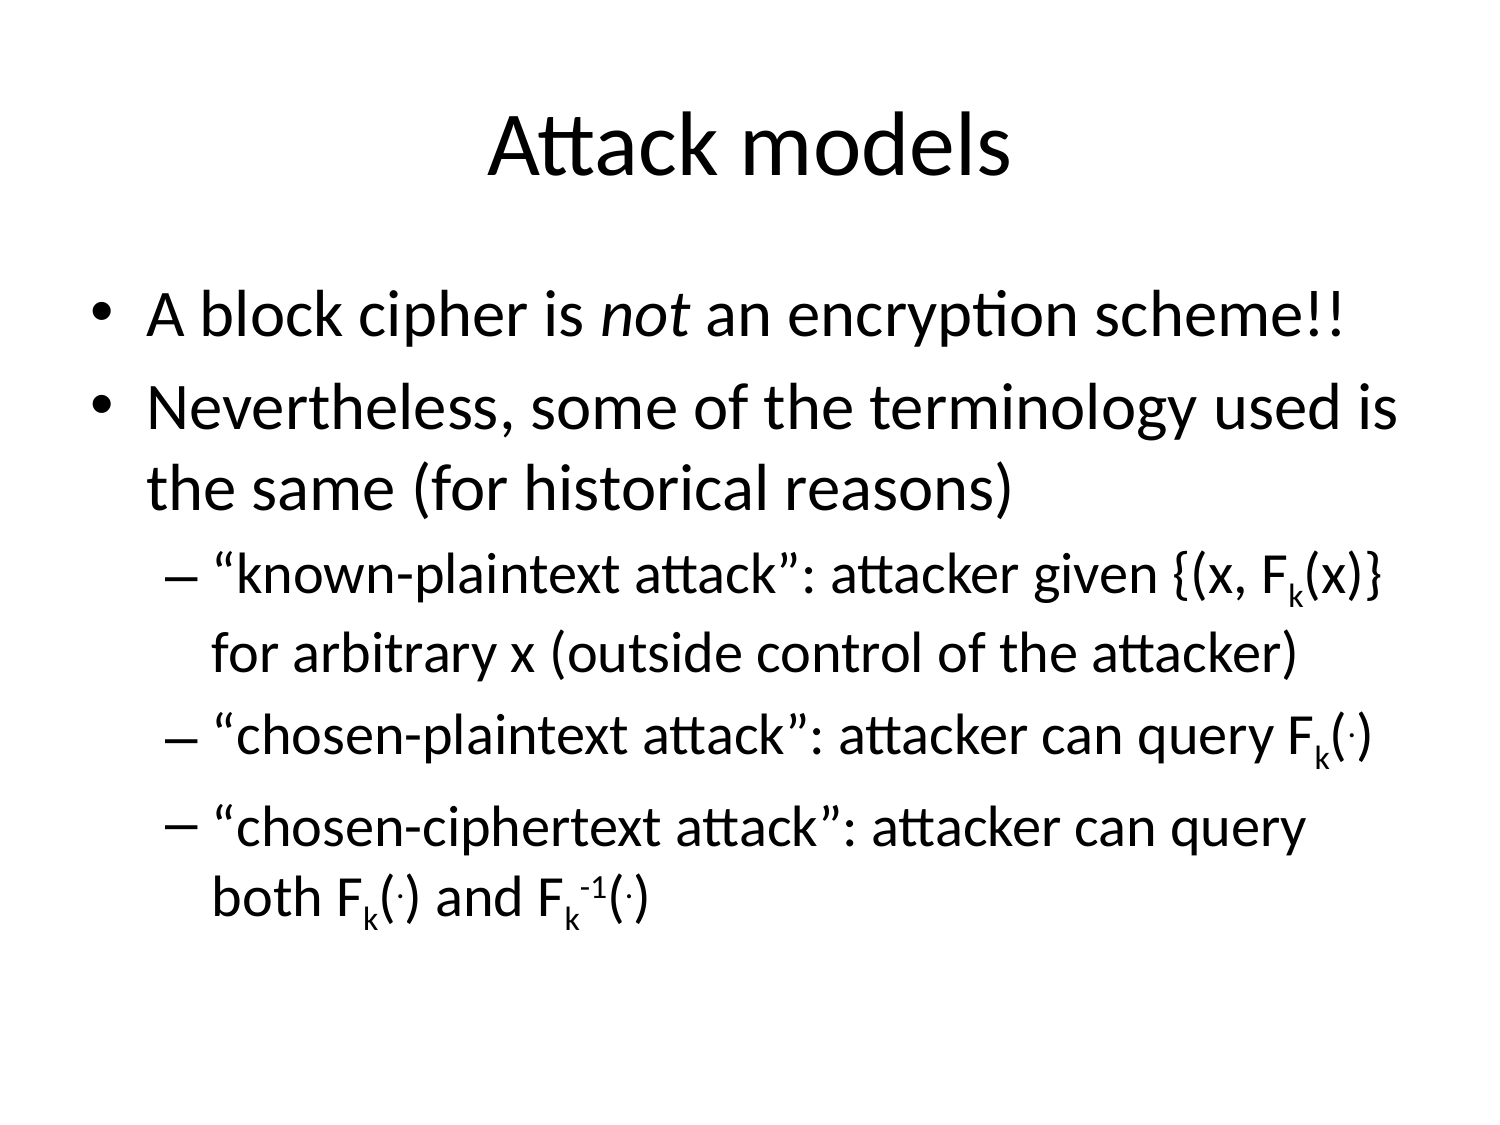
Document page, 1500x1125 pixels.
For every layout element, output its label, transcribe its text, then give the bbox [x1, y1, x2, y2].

list A block cipher is not an encryption scheme!! Nevertheless, some of the terminology used is the same (for historical reasons) “known-plaintext attack”: attacker given {(x, Fk(x)} for arbitrary x (outside control of the attacker) “chosen-plaintext attack”: attacker can query Fk(.) “chosen-ciphertext attack”: attacker can query both Fk(.) and Fk-1(.) [75, 262, 1425, 1005]
title Attack models [75, 45, 1425, 233]
